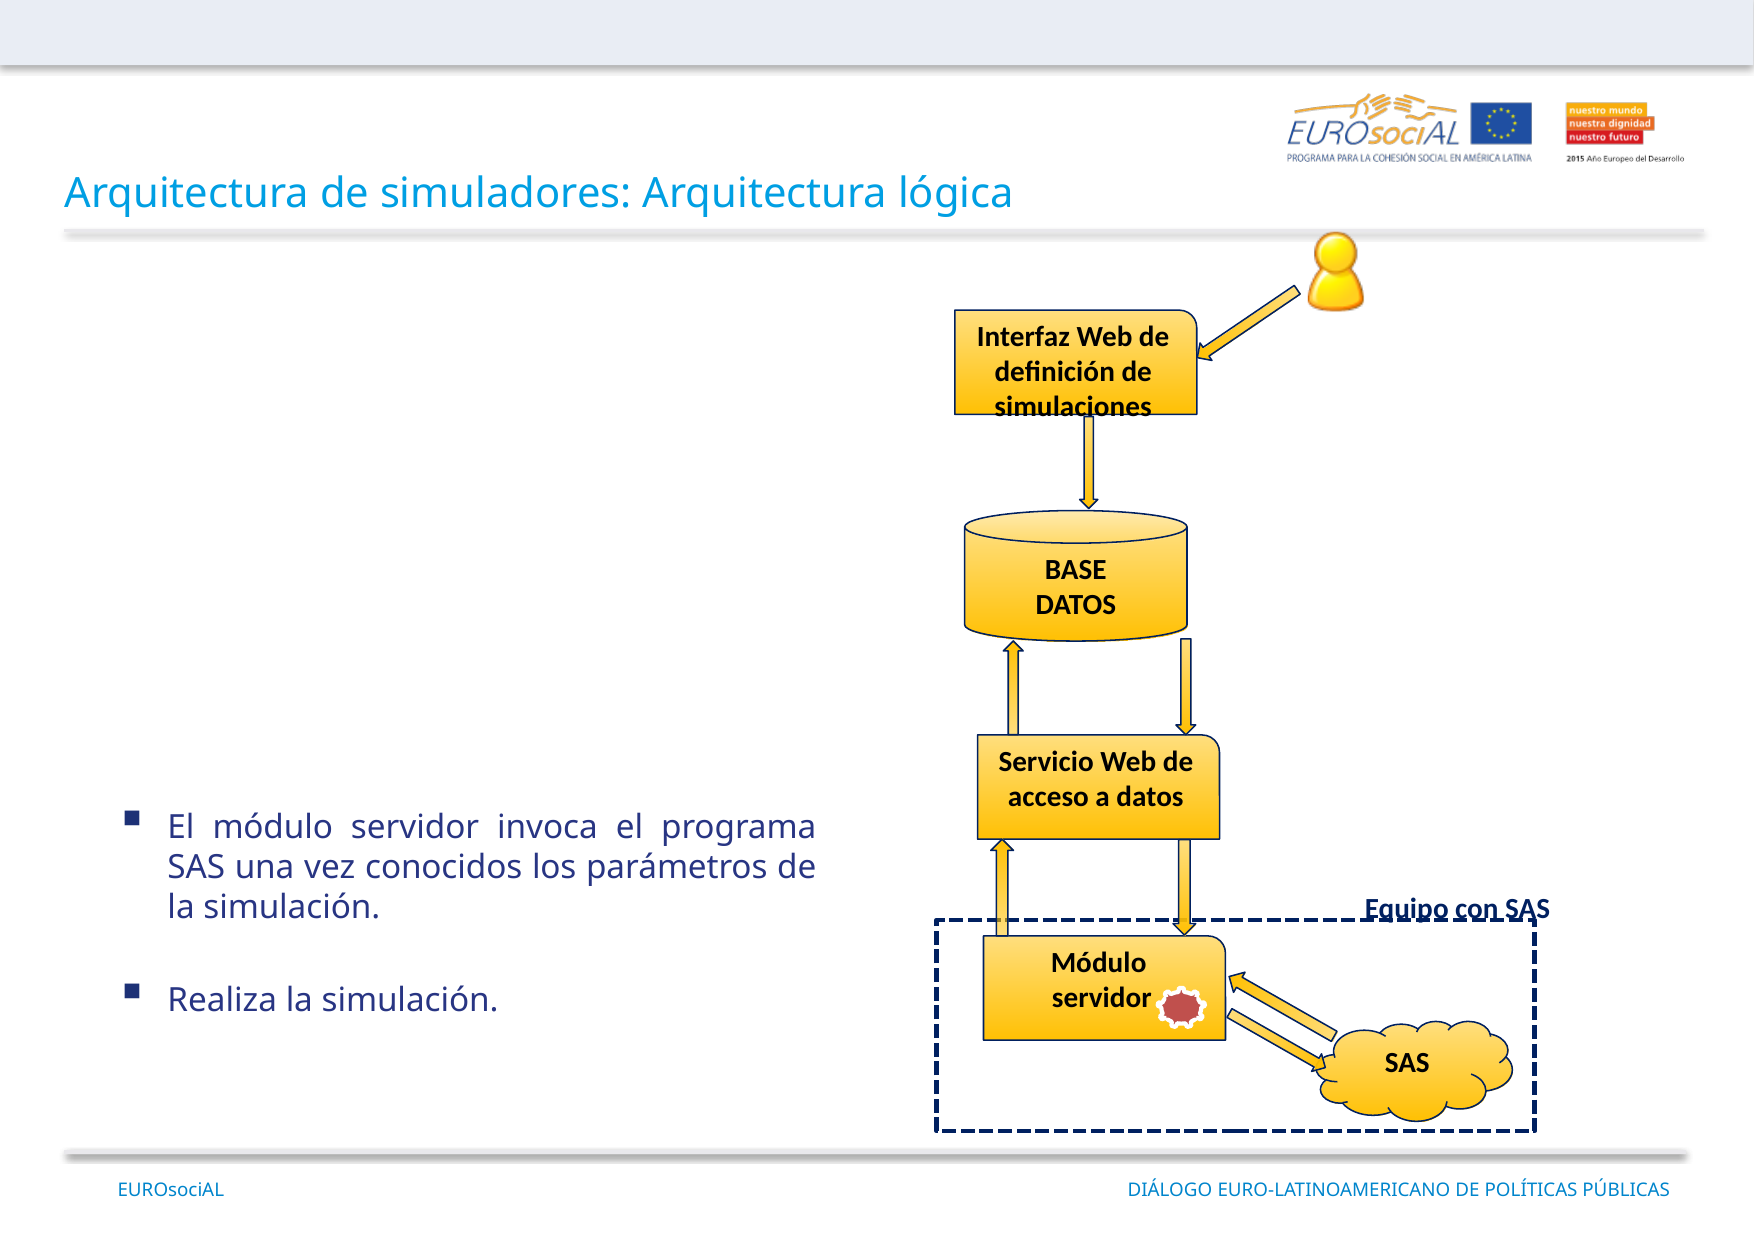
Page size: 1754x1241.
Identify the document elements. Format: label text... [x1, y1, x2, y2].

picture [1278, 88, 1692, 173]
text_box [936, 230, 1574, 1132]
text_box El módulo servidor invoca el programa SAS una vez conocidos los parámetros de la simulación. Realiza la simulación. [120, 785, 818, 1022]
text_box Arquitectura de simuladores: Arquitectura lógica [49, 158, 1628, 233]
